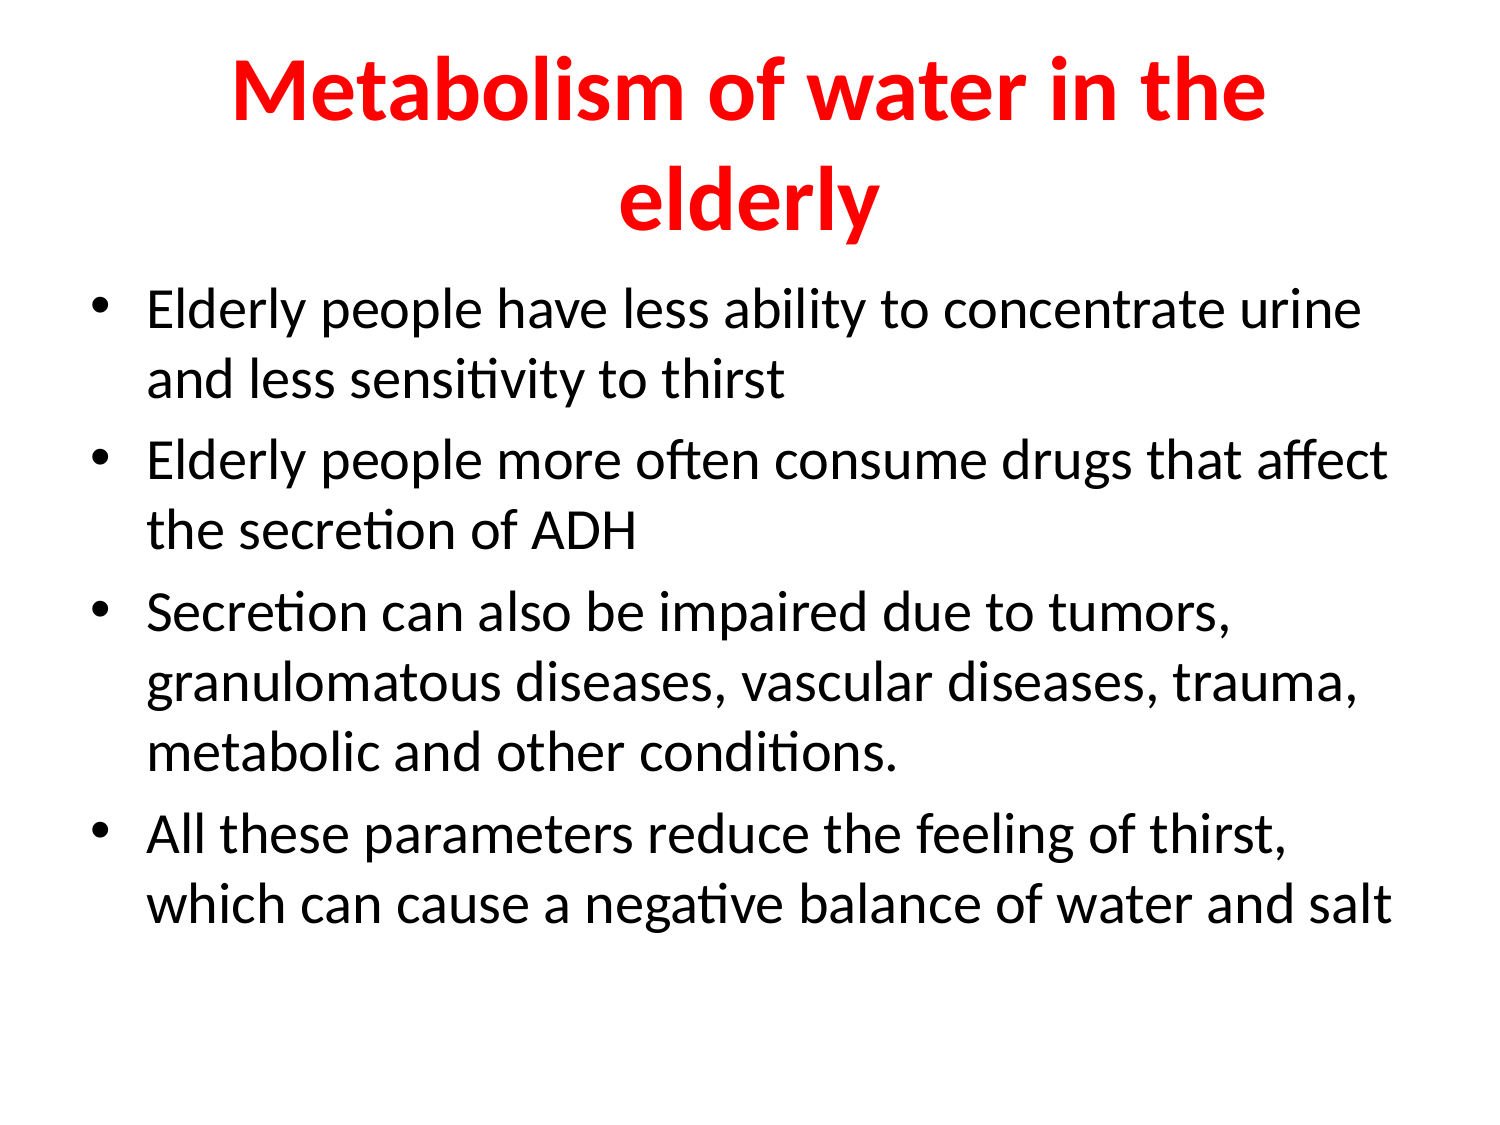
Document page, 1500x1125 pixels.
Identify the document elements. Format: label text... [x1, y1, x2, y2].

title Metabolism of water in the elderly [75, 45, 1425, 233]
list Elderly people have less ability to concentrate urine and less sensitivity to thirst Elderly people more often consume drugs that affect the secretion of ADH Secretion can also be impaired due to tumors, granulomatous diseases, vascular diseases, trauma, metabolic and other conditions. All these parameters reduce the feeling of thirst, which can cause a negative balance of water and salt [75, 262, 1425, 1005]
